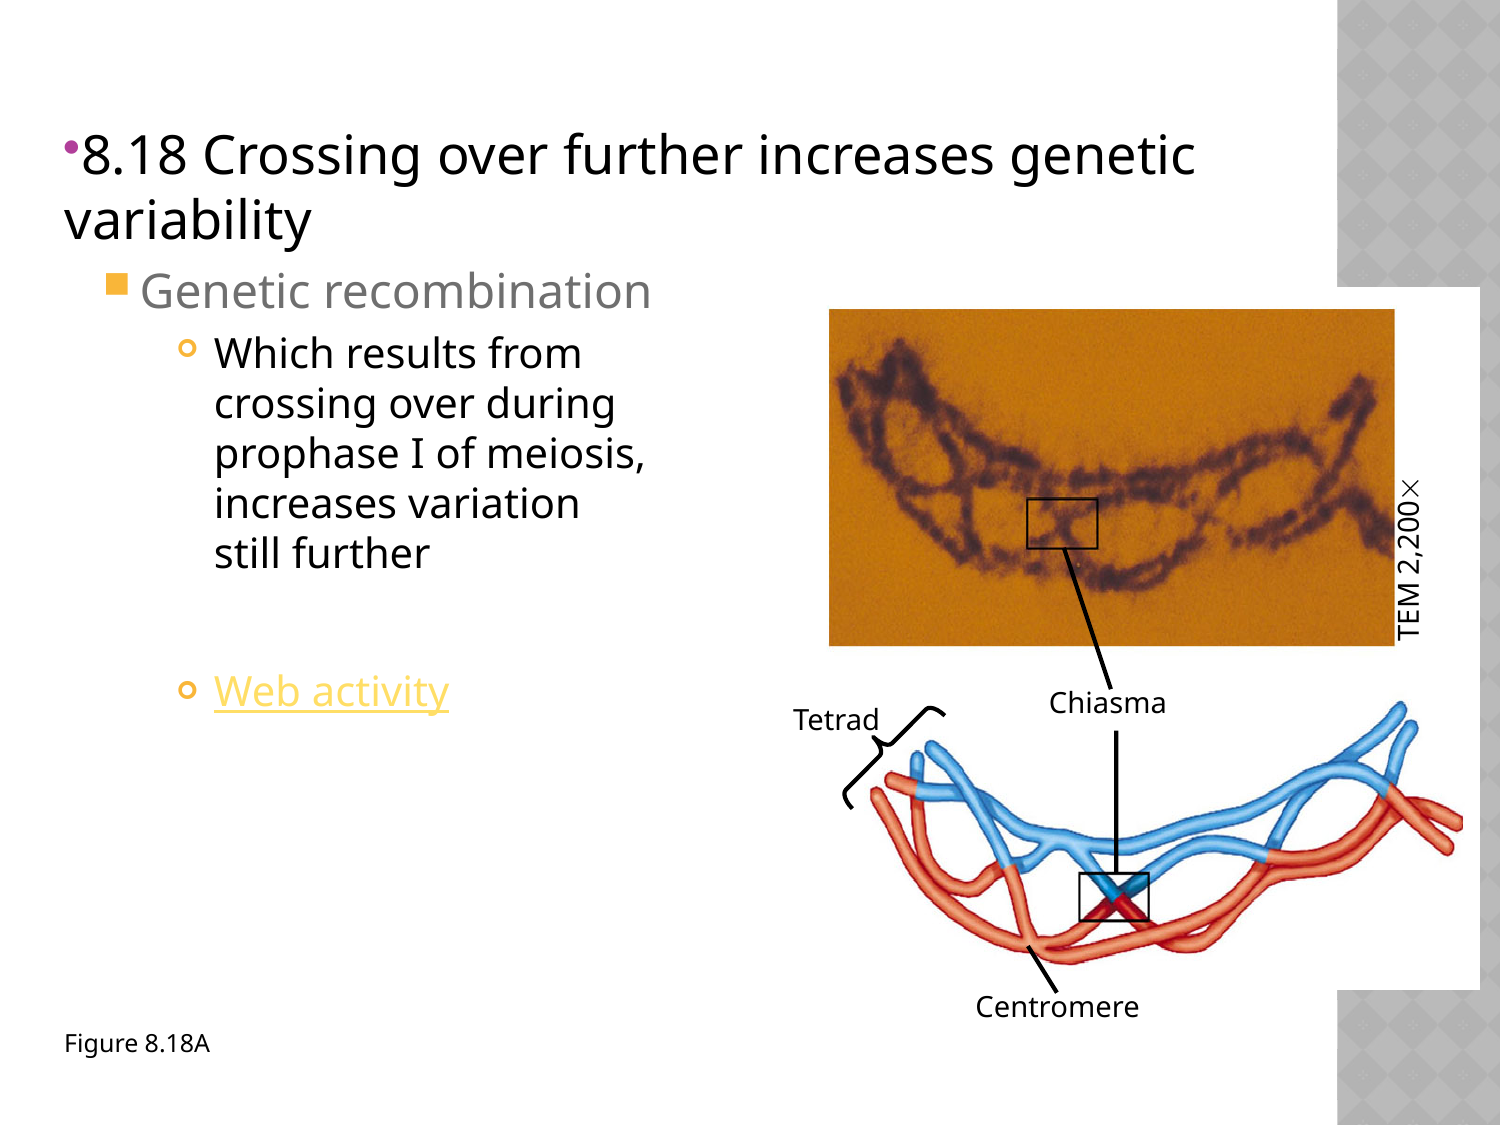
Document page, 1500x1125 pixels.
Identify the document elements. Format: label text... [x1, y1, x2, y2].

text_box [779, 286, 1480, 1032]
text_box Figure 8.18A [49, 1020, 226, 1065]
list 8.18 Crossing over further increases genetic variability Genetic recombination Which results from crossing over during prophase I of meiosis, increases variation still further Web activity [50, 112, 1450, 805]
